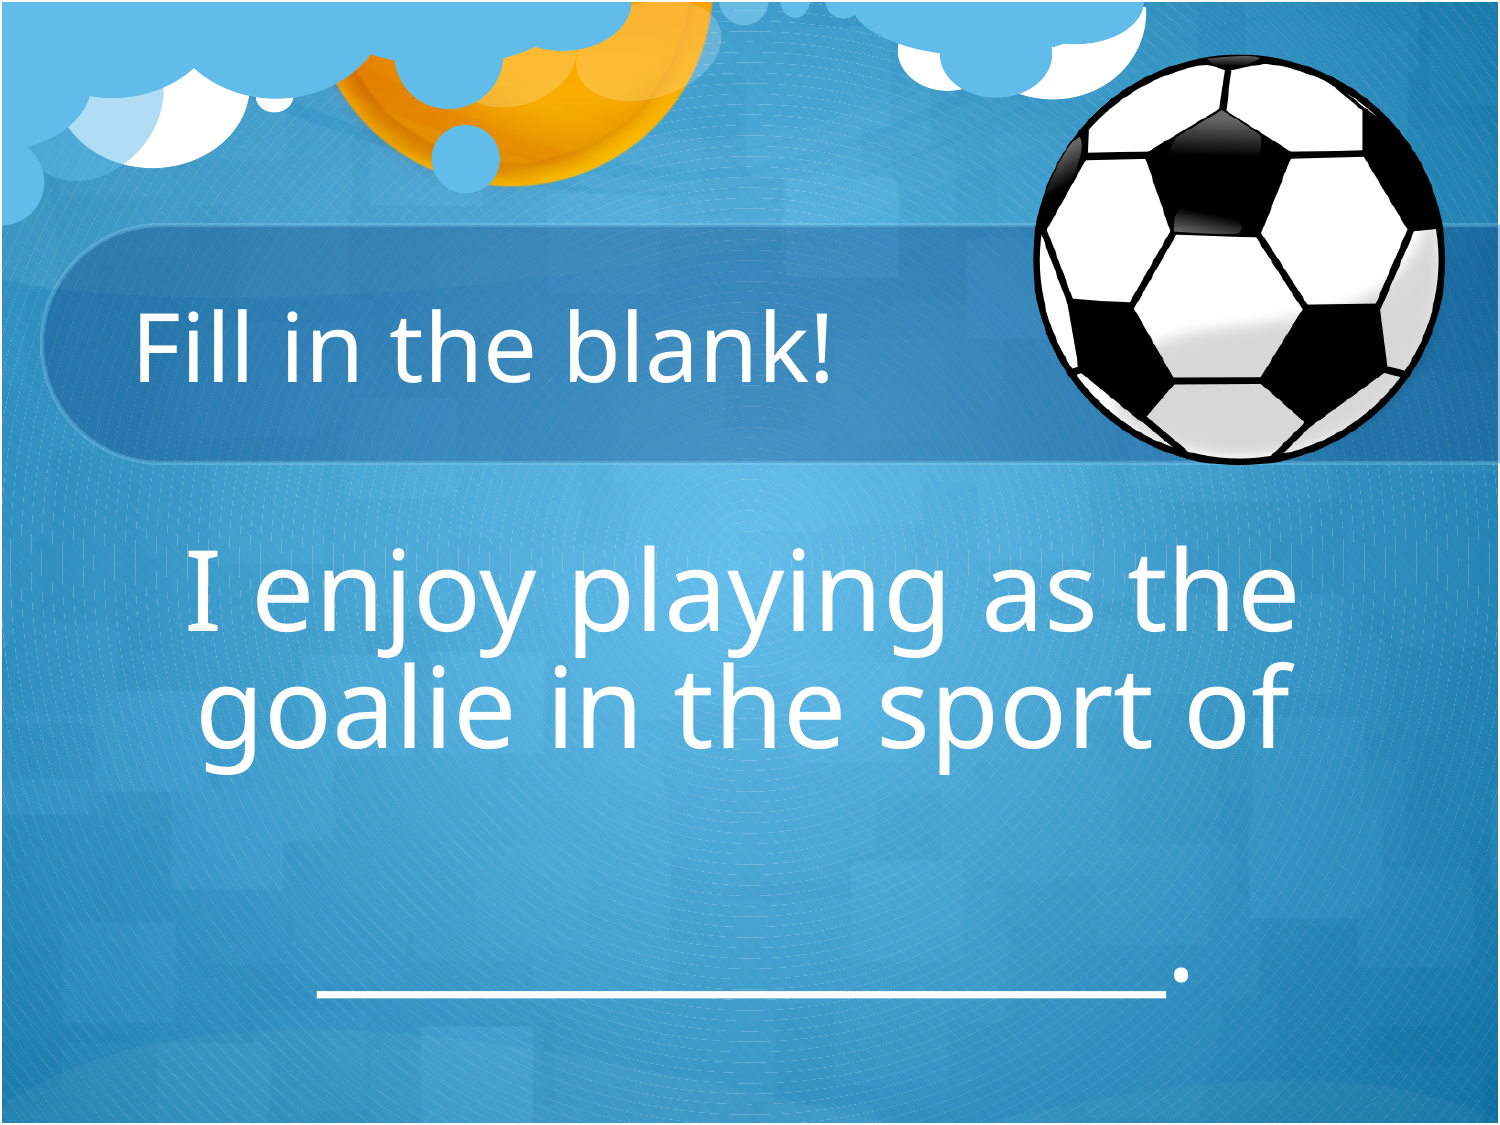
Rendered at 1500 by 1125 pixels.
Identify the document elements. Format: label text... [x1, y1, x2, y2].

picture [2, 0, 1500, 1123]
text_box I enjoy playing as the goalie in the sport of _________________. [42, 652, 1444, 890]
title Fill in the blank! [116, 224, 966, 463]
